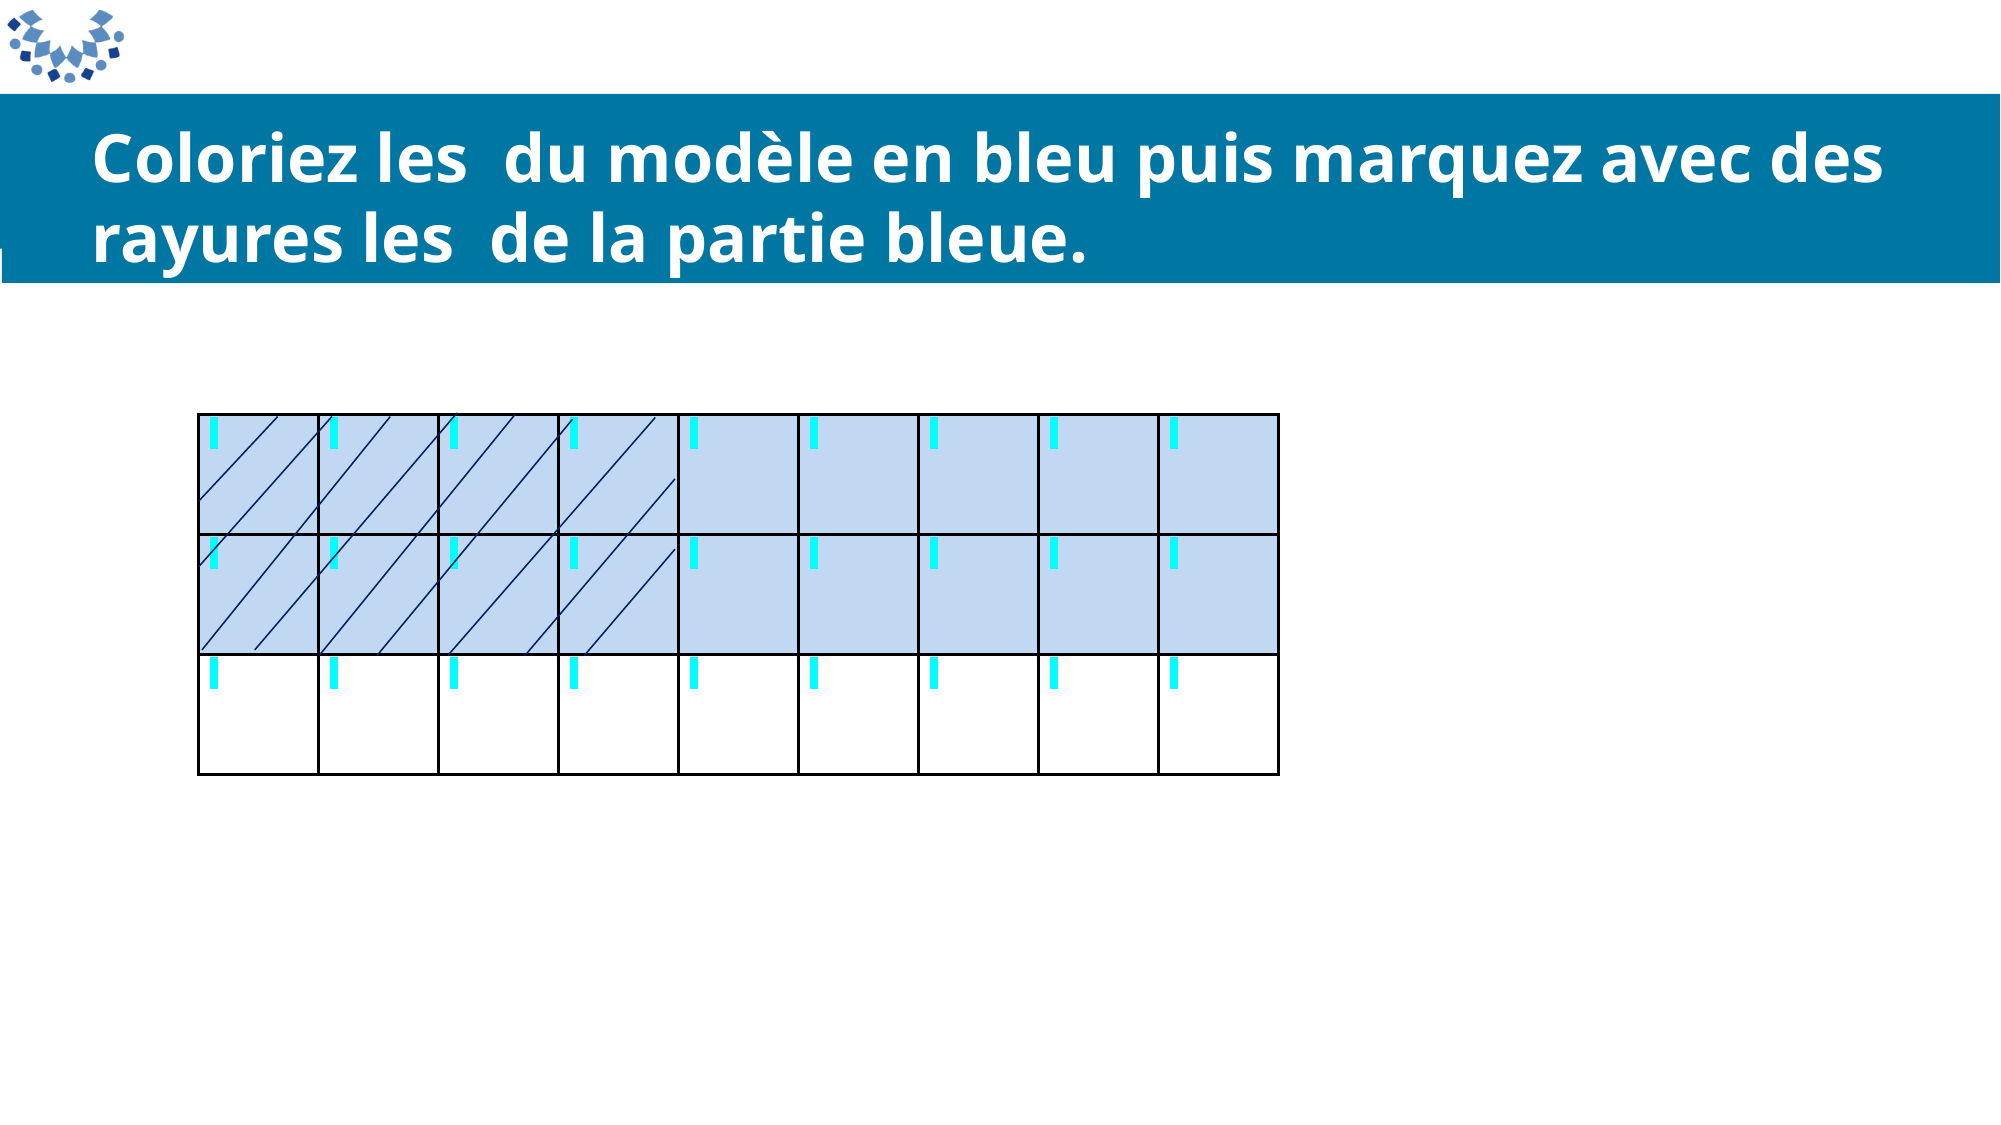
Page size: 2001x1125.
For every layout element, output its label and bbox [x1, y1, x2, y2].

table_cell [680, 536, 797, 653]
table_cell [200, 657, 317, 773]
table_cell [920, 656, 1037, 773]
picture [0, 10, 129, 87]
table_cell [800, 536, 917, 653]
text_box [376, 418, 444, 656]
table_cell [560, 662, 677, 773]
table_cell [320, 663, 437, 773]
table_cell [1040, 536, 1157, 653]
table_cell [1160, 536, 1277, 653]
table_header [1040, 416, 1157, 533]
table_cell [440, 664, 557, 773]
table_cell [1040, 656, 1157, 773]
text_box [201, 416, 250, 651]
text_box [584, 548, 676, 656]
table_cell [680, 656, 797, 773]
text_box [447, 417, 656, 656]
text_box [524, 478, 676, 656]
text_box [254, 412, 458, 651]
table_cell [1160, 656, 1277, 773]
table_header [680, 416, 797, 533]
table_cell [800, 656, 917, 773]
table_header [1160, 416, 1277, 533]
table_header [920, 416, 1037, 533]
table_cell [920, 536, 1037, 653]
table_header [800, 416, 917, 533]
table_header [656, 416, 677, 480]
